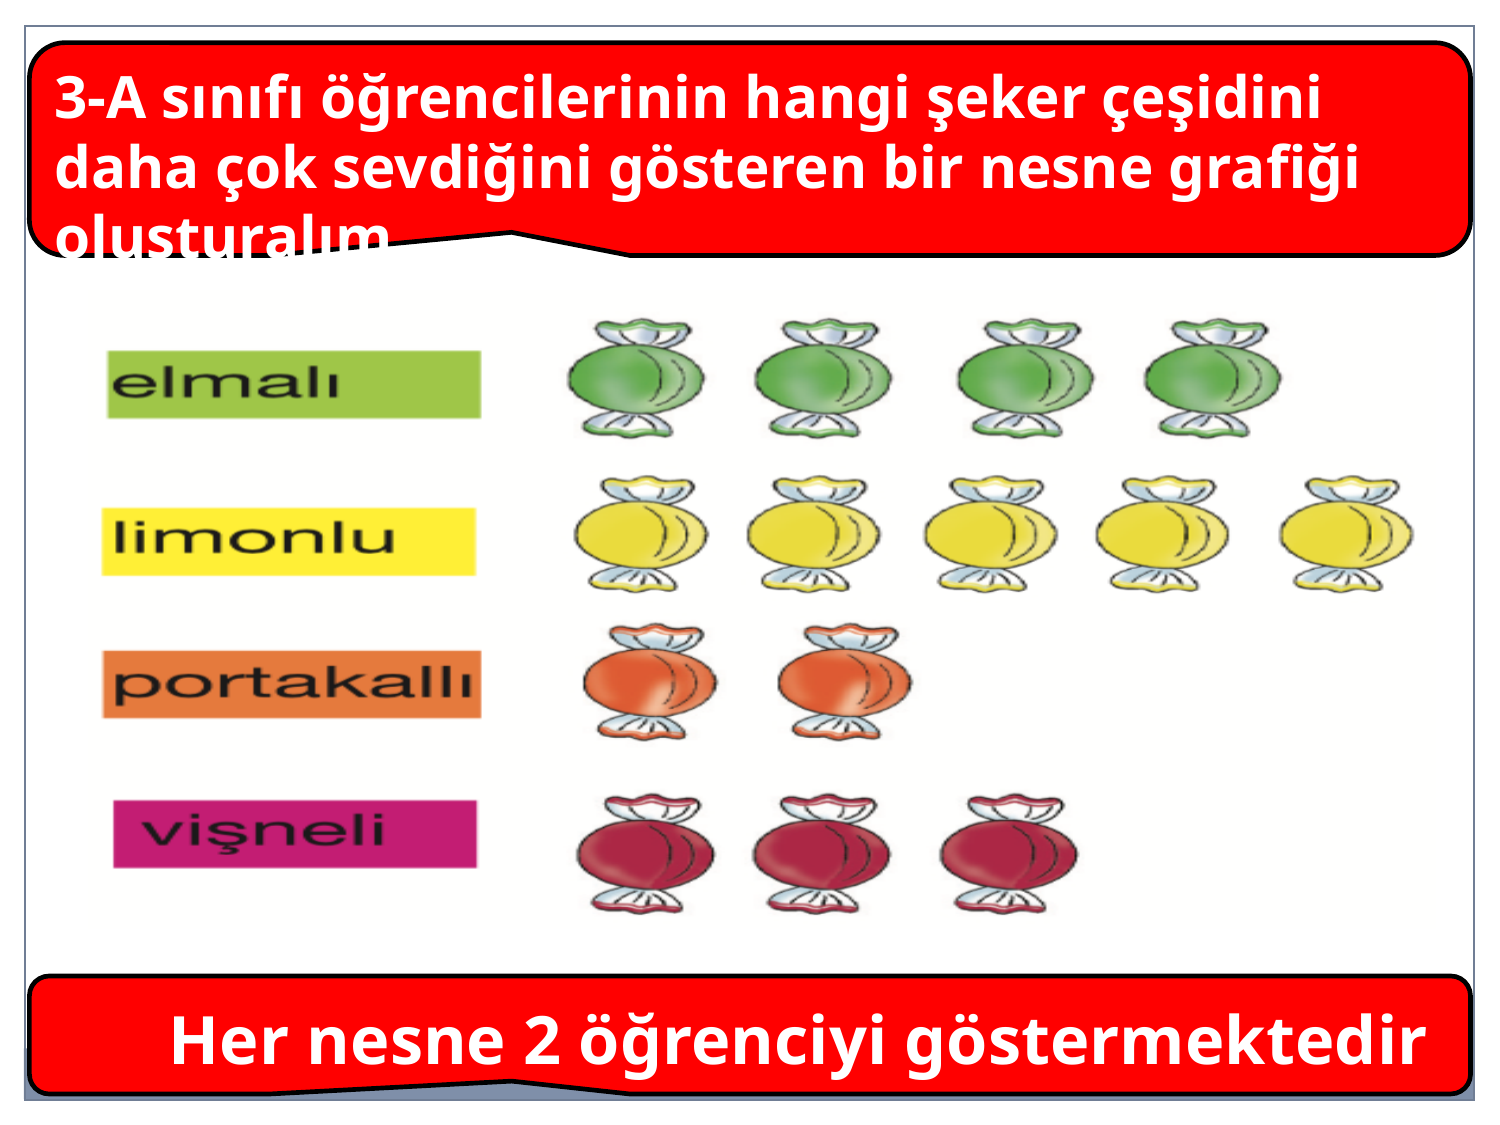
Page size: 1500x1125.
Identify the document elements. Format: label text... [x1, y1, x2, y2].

text_box 3-A sınıfı öğrencilerinin hangi şeker çeşidini daha çok sevdiğini gösteren bir nesne grafiği oluşturalım. [29, 42, 1471, 256]
text_box Her nesne 2 öğrenciyi göstermektedir [29, 976, 1471, 1094]
picture [88, 290, 1436, 929]
